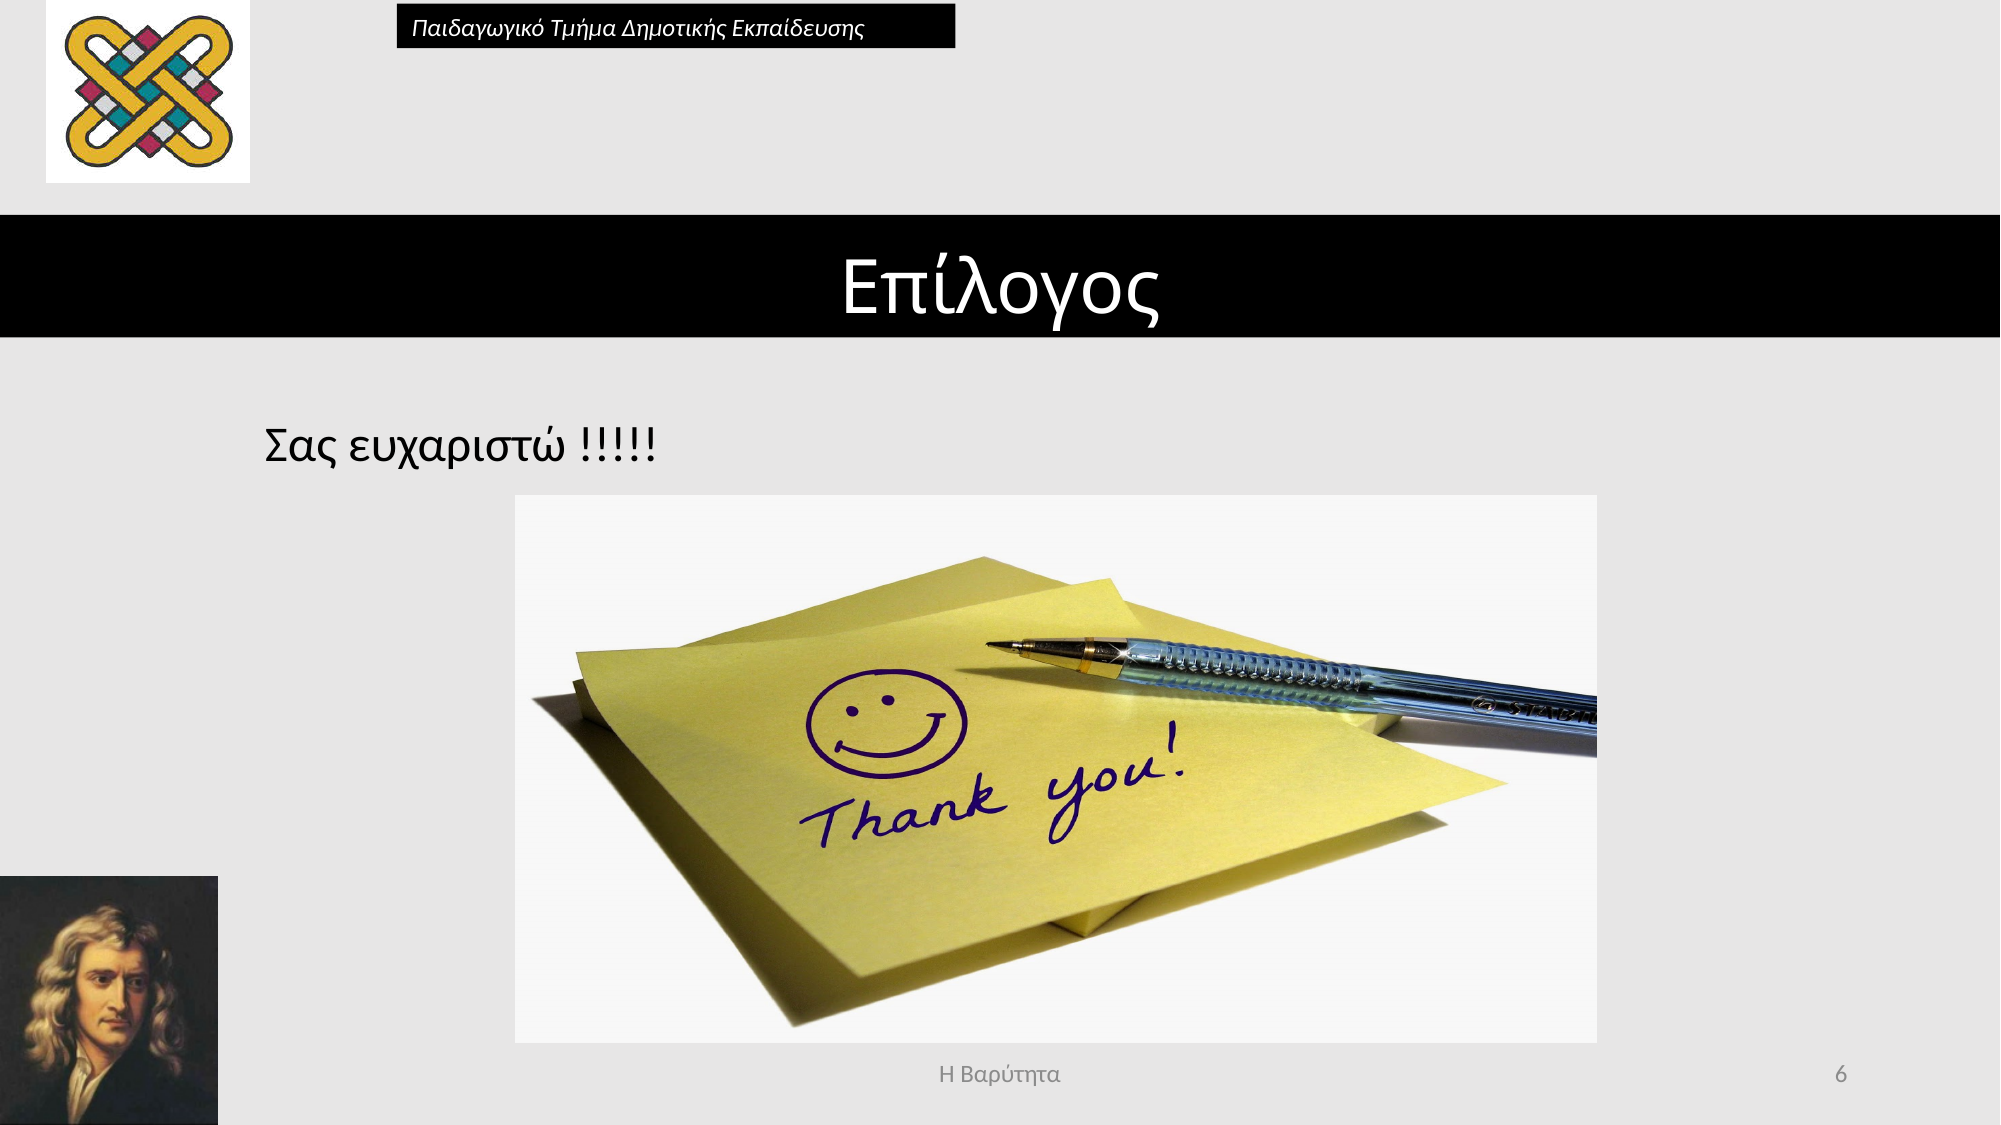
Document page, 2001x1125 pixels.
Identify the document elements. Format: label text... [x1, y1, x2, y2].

picture [0, 876, 218, 1125]
picture [515, 495, 1597, 1043]
picture [46, 0, 250, 183]
slide_number 6 [1412, 1042, 1863, 1103]
subtitle Σας ευχαριστώ !!!!! [249, 410, 1750, 946]
title Επίλογος [0, 214, 2000, 338]
footer Η Βαρύτητα [662, 1043, 1338, 1103]
